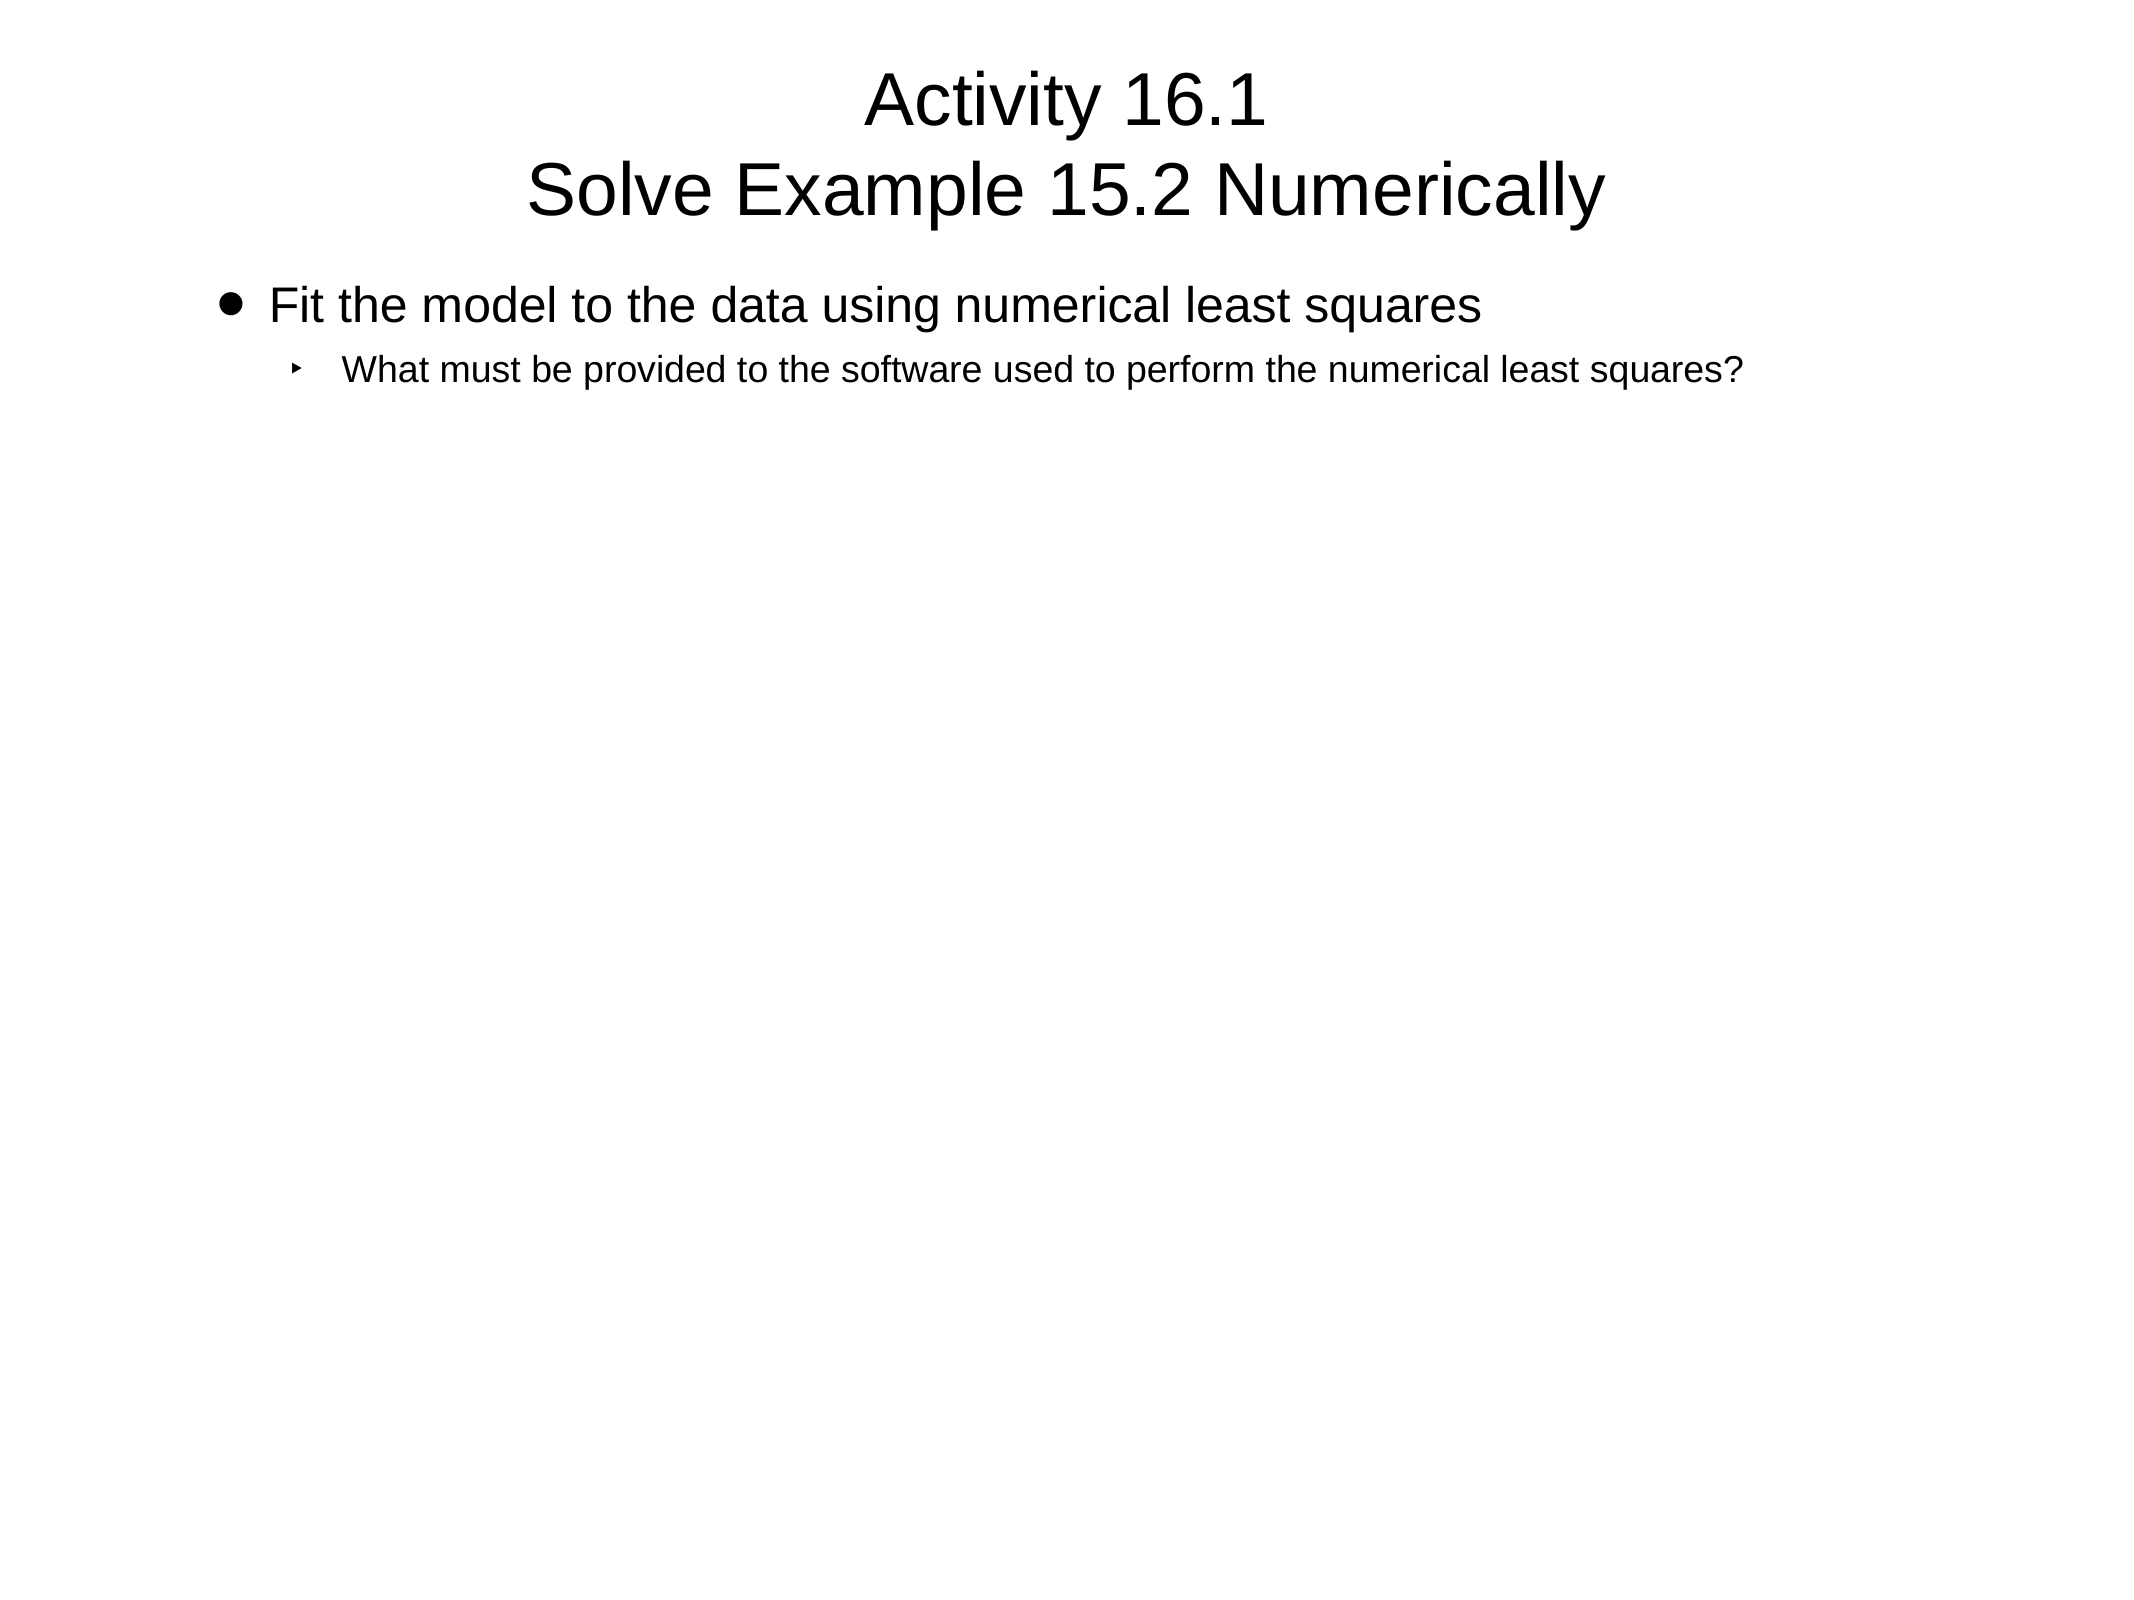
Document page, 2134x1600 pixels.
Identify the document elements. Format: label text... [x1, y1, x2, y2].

list Fit the model to the data using numerical least squares What must be provided to the software used to perform the numerical least squares? [208, 264, 1925, 1463]
title Activity 16.1 Solve Example 15.2 Numerically [208, 41, 1925, 250]
